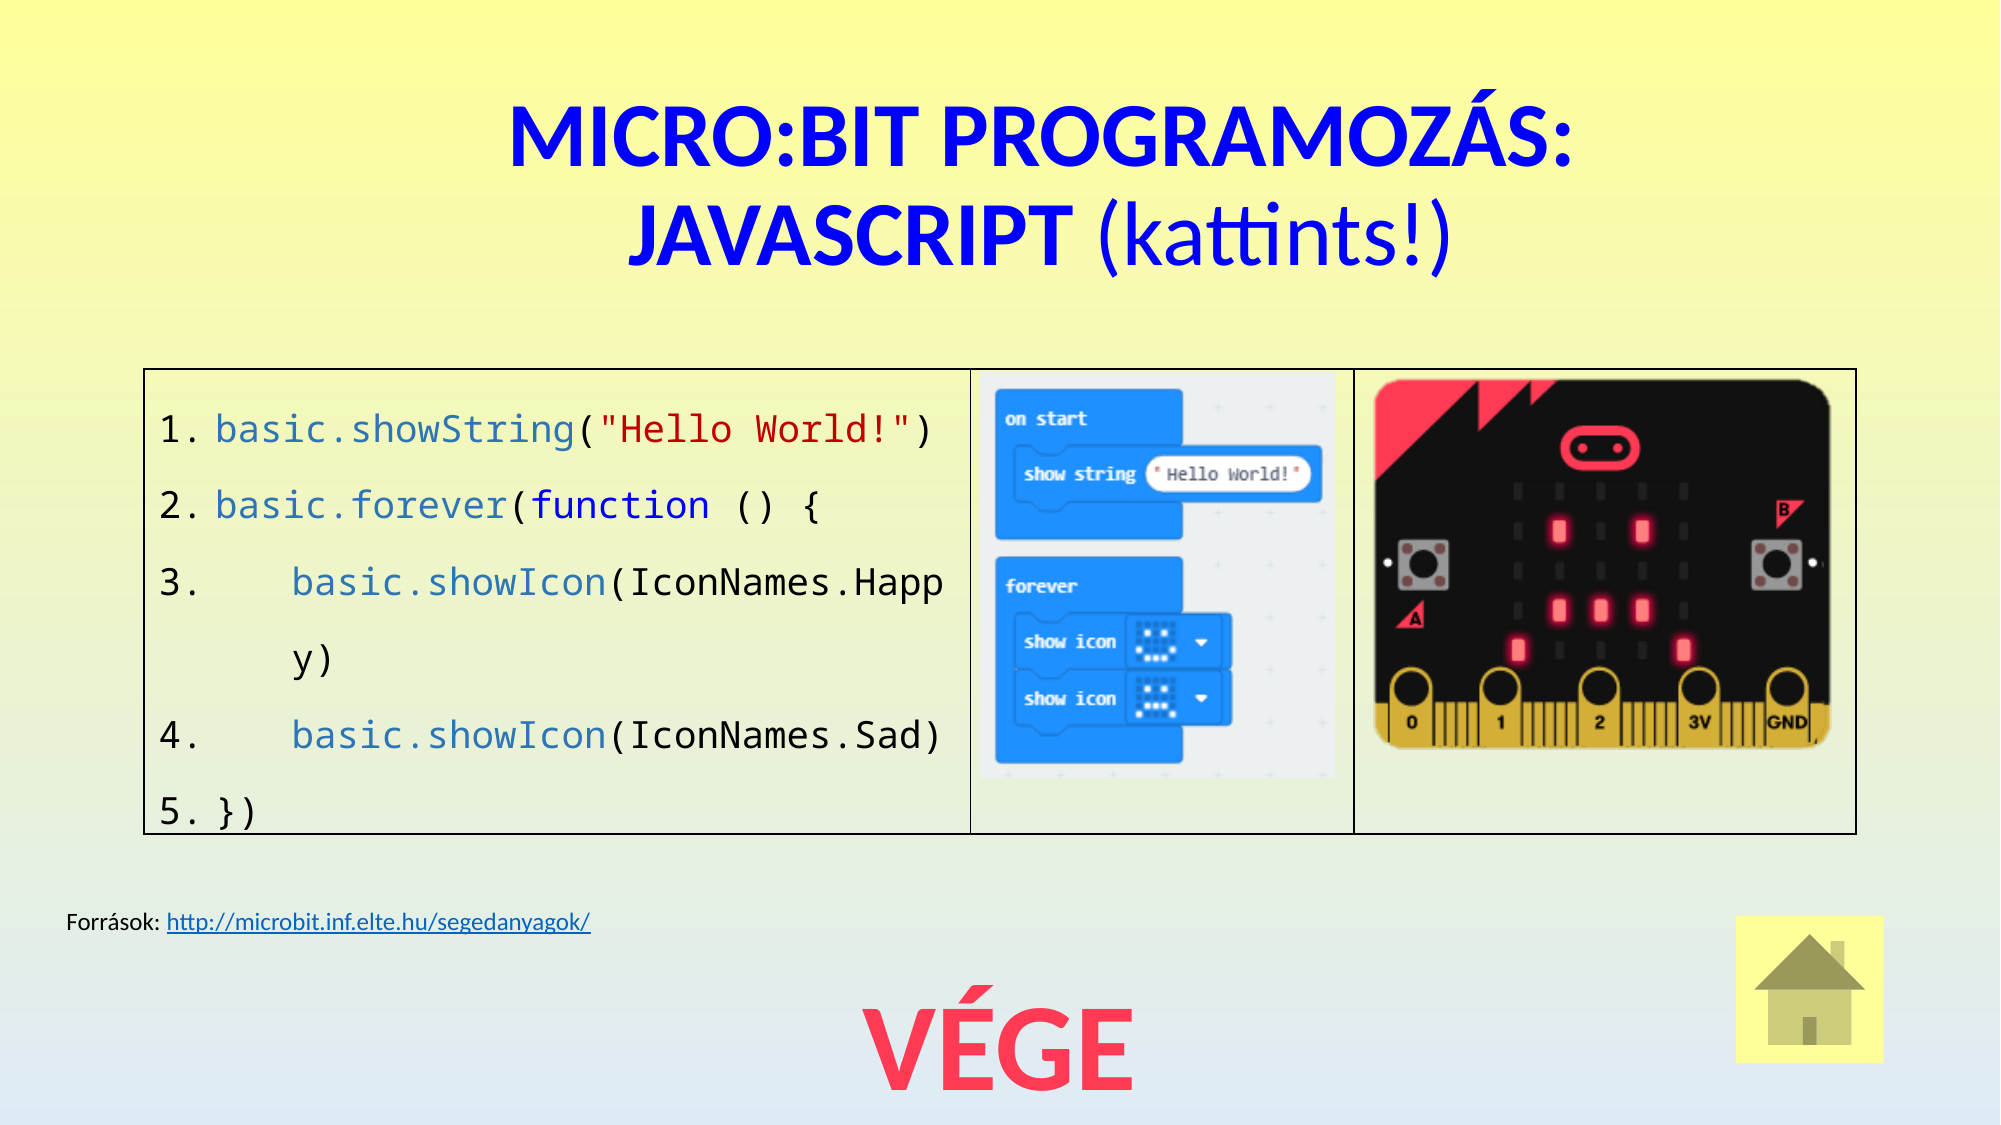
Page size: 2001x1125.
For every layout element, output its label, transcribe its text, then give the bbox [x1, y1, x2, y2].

title MICRO:BIT PROGRAMOZÁS: JAVASCRIPT (kattints!) [456, 80, 1628, 293]
text_box [1735, 915, 1885, 1064]
table_header basic.showString("Hello World!") basic.forever(function () { basic.showIcon(IconNames.Happy) basic.showIcon(IconNames.Sad) }) [145, 370, 970, 833]
text_box Források: http://microbit.inf.elte.hu/segedanyagok/ [51, 897, 731, 943]
picture [1359, 372, 1840, 756]
table_header [971, 370, 1353, 833]
table_header [1355, 370, 1855, 833]
picture [980, 372, 1335, 778]
text_box VÉGE [847, 958, 1152, 1124]
